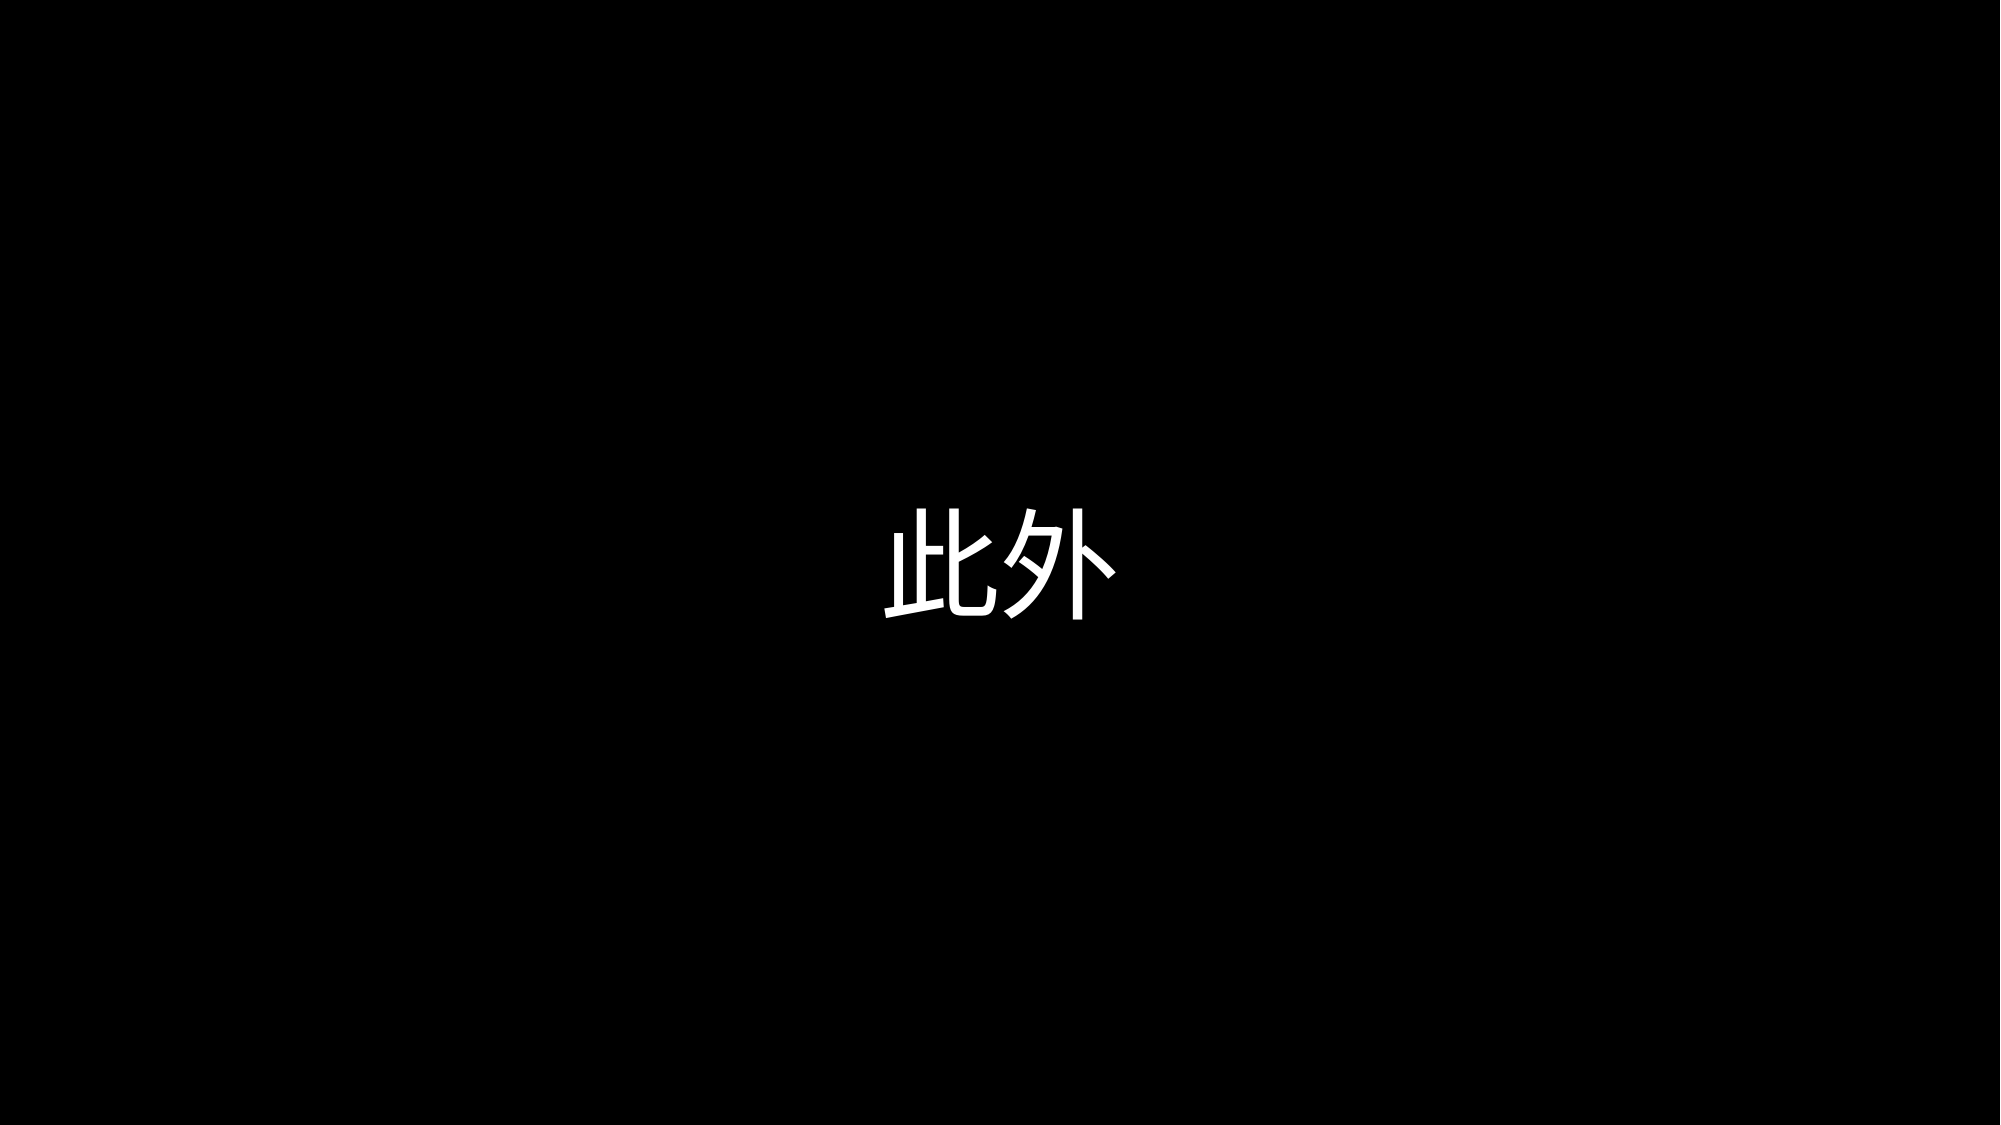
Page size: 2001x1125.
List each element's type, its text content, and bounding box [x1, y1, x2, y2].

text_box 此外 [818, 481, 1182, 644]
